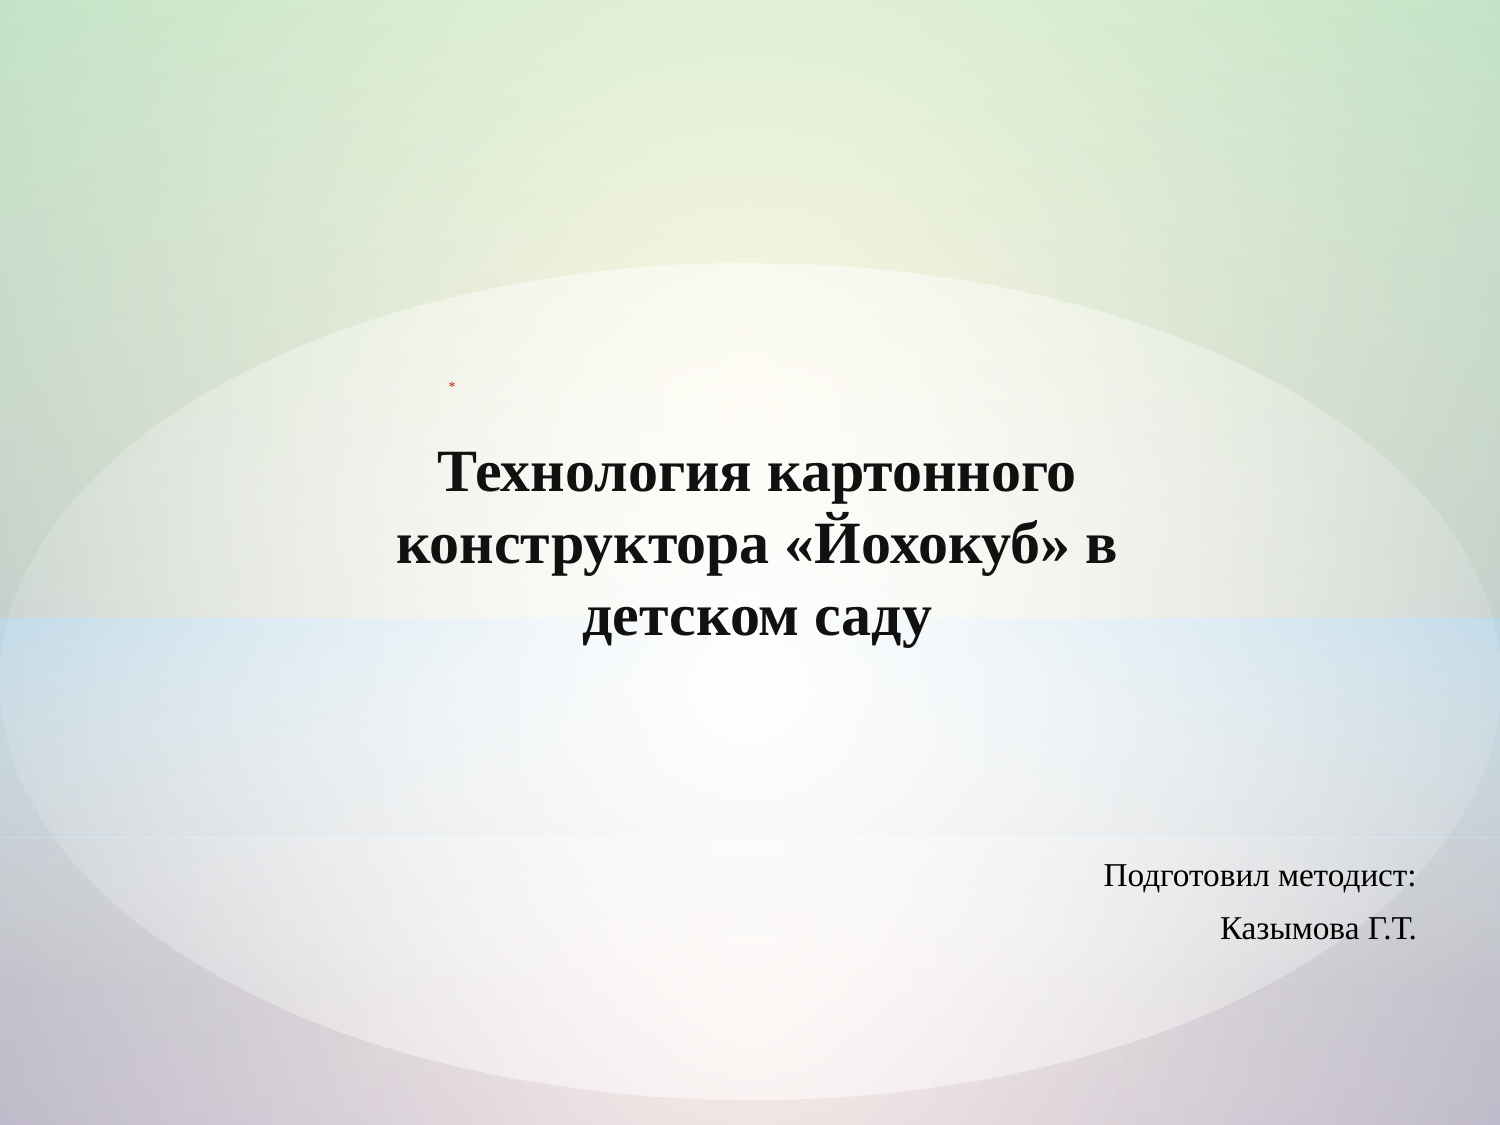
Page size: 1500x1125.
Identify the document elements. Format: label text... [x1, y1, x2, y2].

text_box Технология картонного конструктора «Йохокуб» в детском саду [230, 373, 1243, 685]
text_box Подготовил методист: Казымова Г.Т. [419, 845, 1432, 964]
